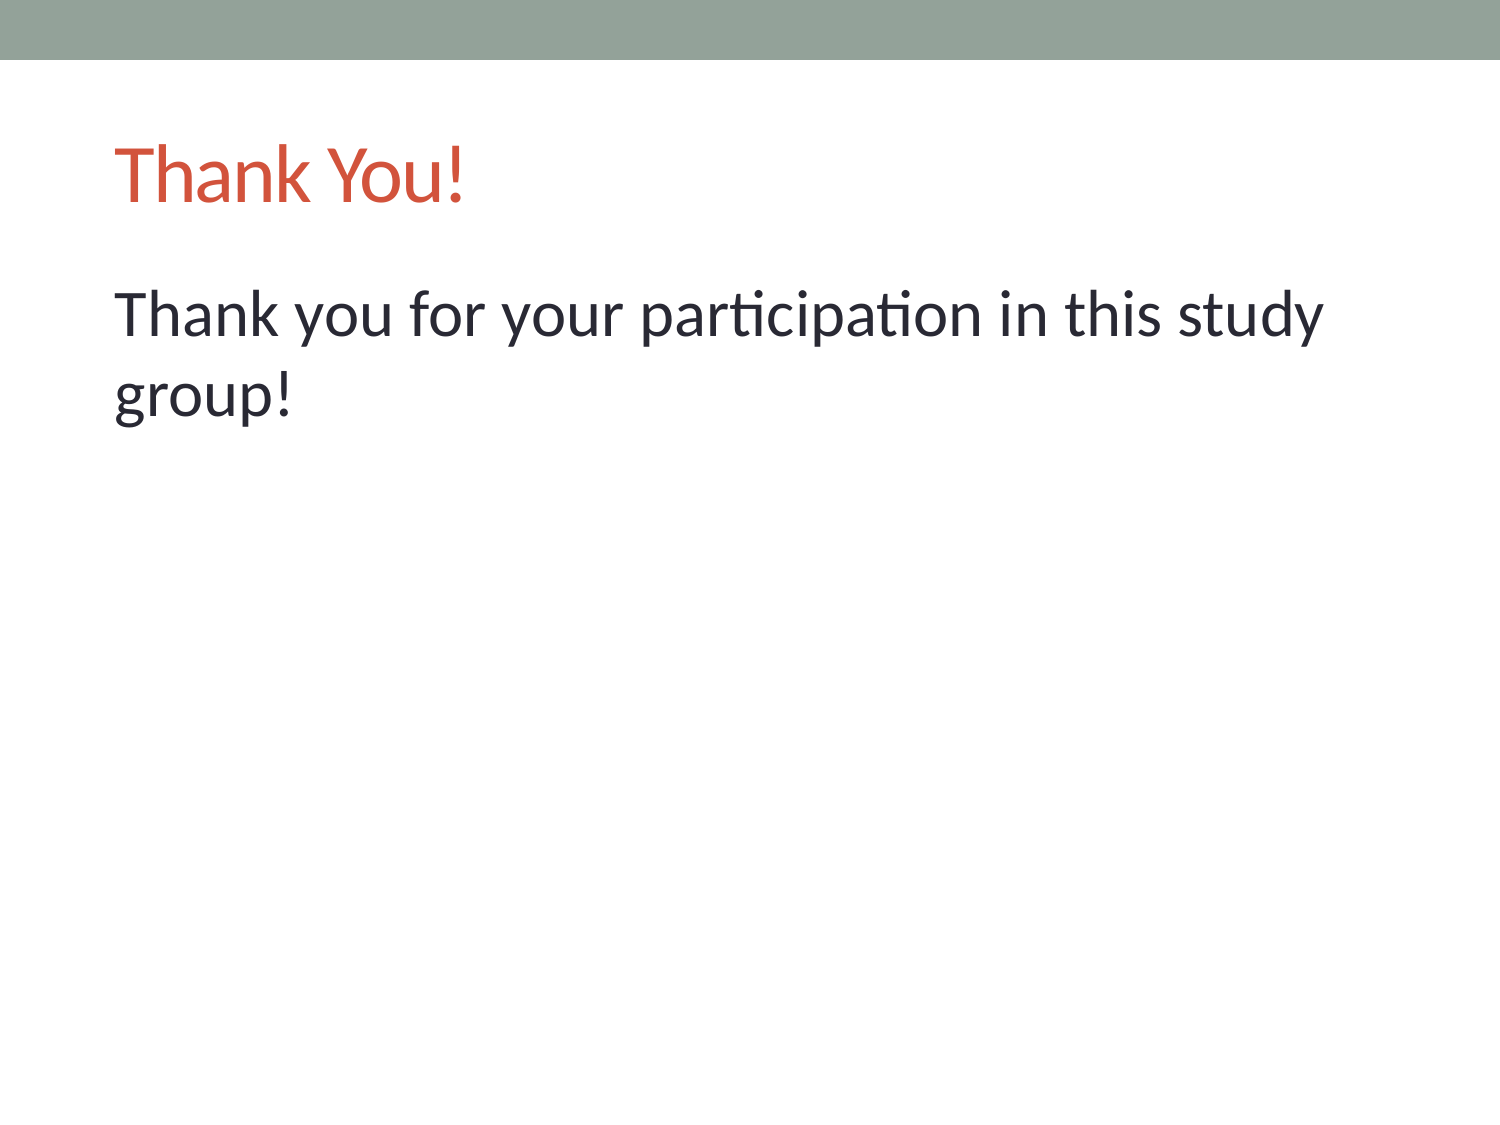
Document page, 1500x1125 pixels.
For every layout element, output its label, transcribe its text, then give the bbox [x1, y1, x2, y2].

list Thank you for your participation in this study group! [99, 262, 1425, 1063]
title Thank You! [99, 87, 1425, 250]
